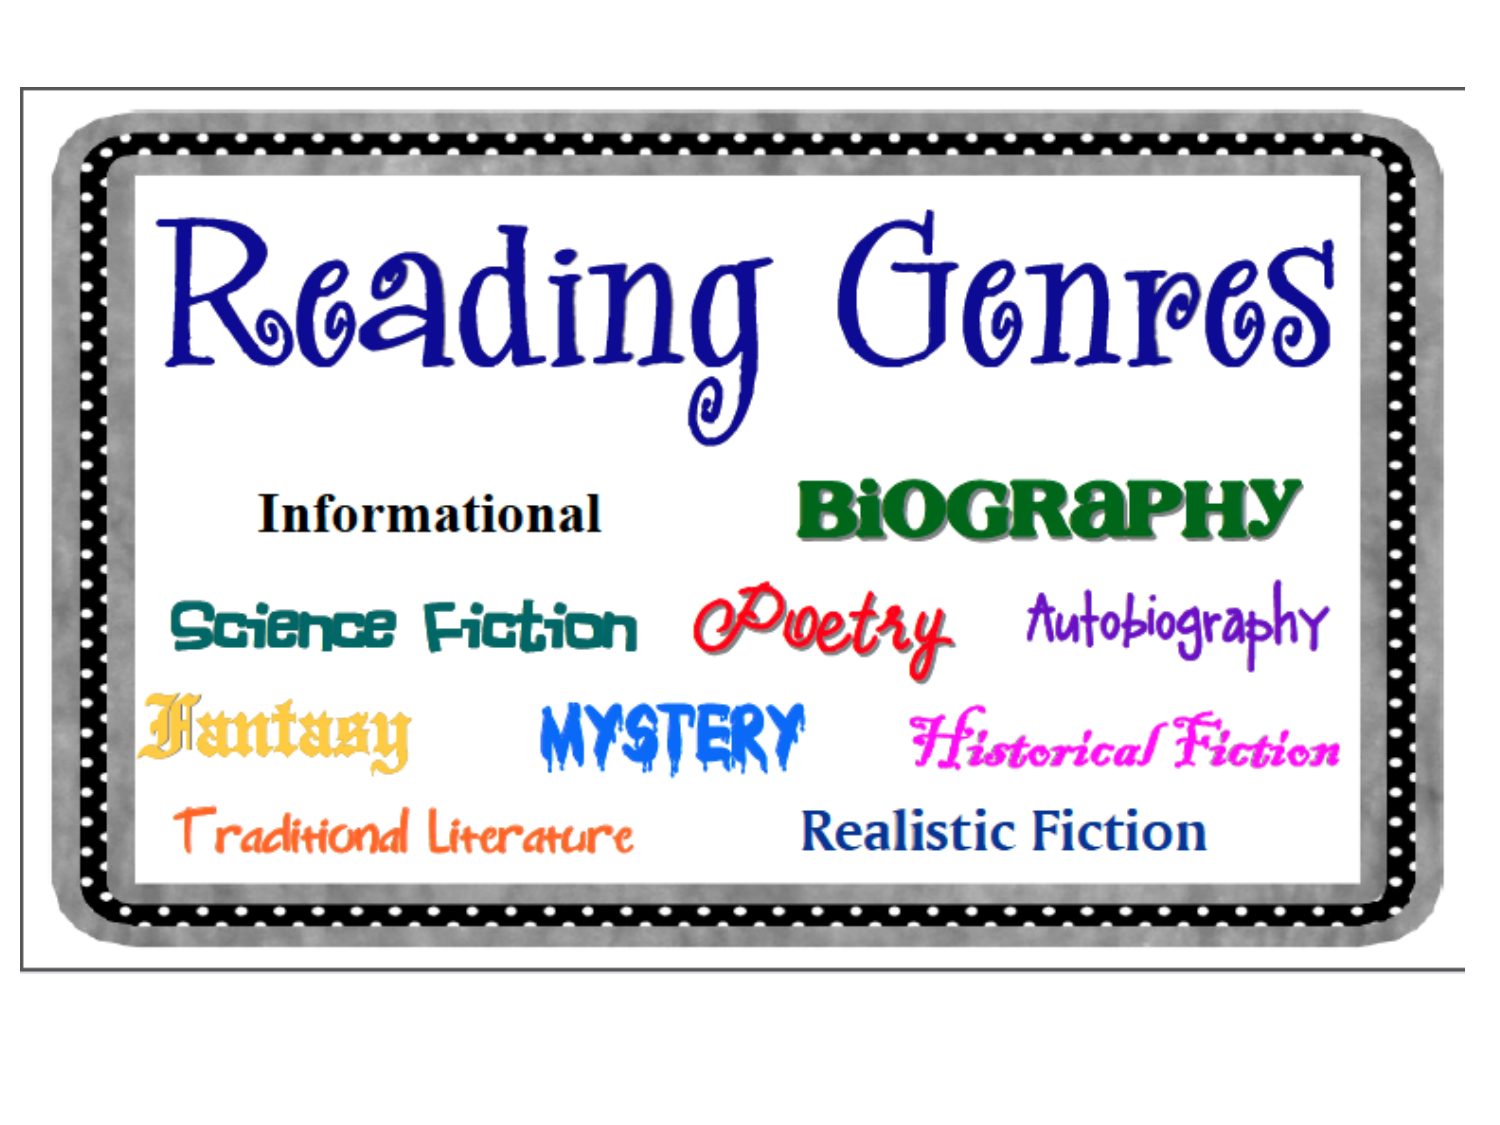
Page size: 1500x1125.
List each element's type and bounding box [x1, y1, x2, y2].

picture [20, 87, 1465, 974]
